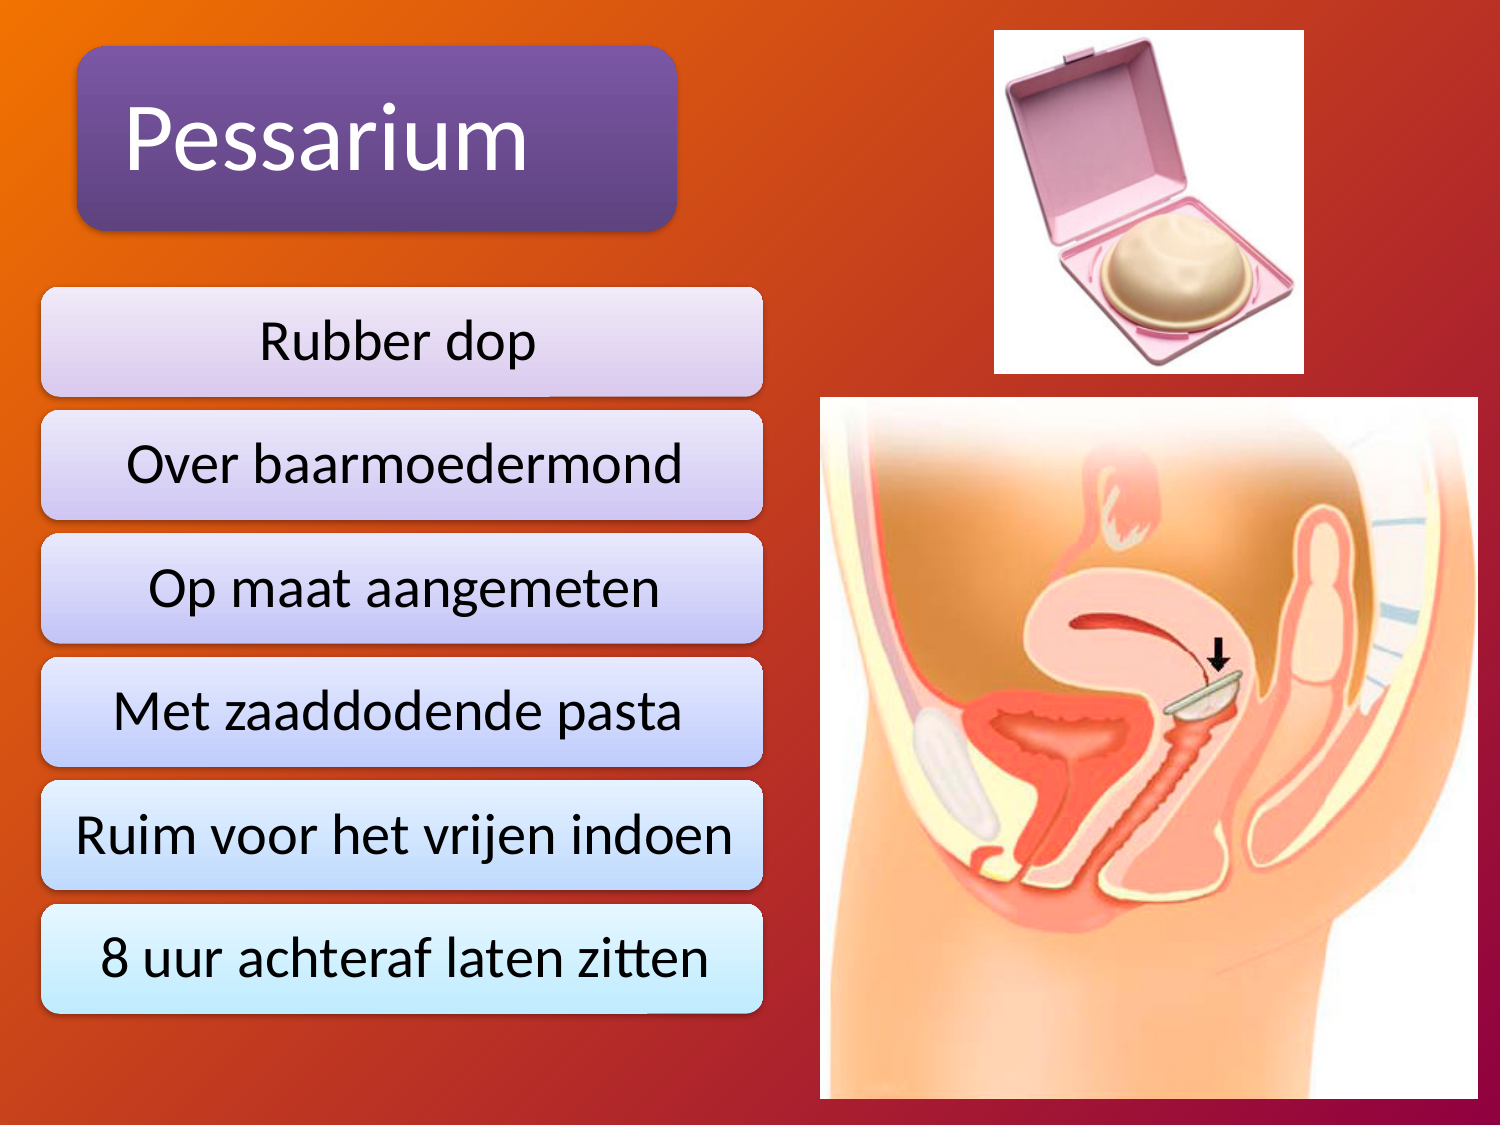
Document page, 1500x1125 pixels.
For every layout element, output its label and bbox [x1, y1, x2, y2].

picture [994, 30, 1304, 374]
list [40, 278, 764, 1022]
text_box [74, 44, 680, 233]
picture [820, 396, 1478, 1099]
